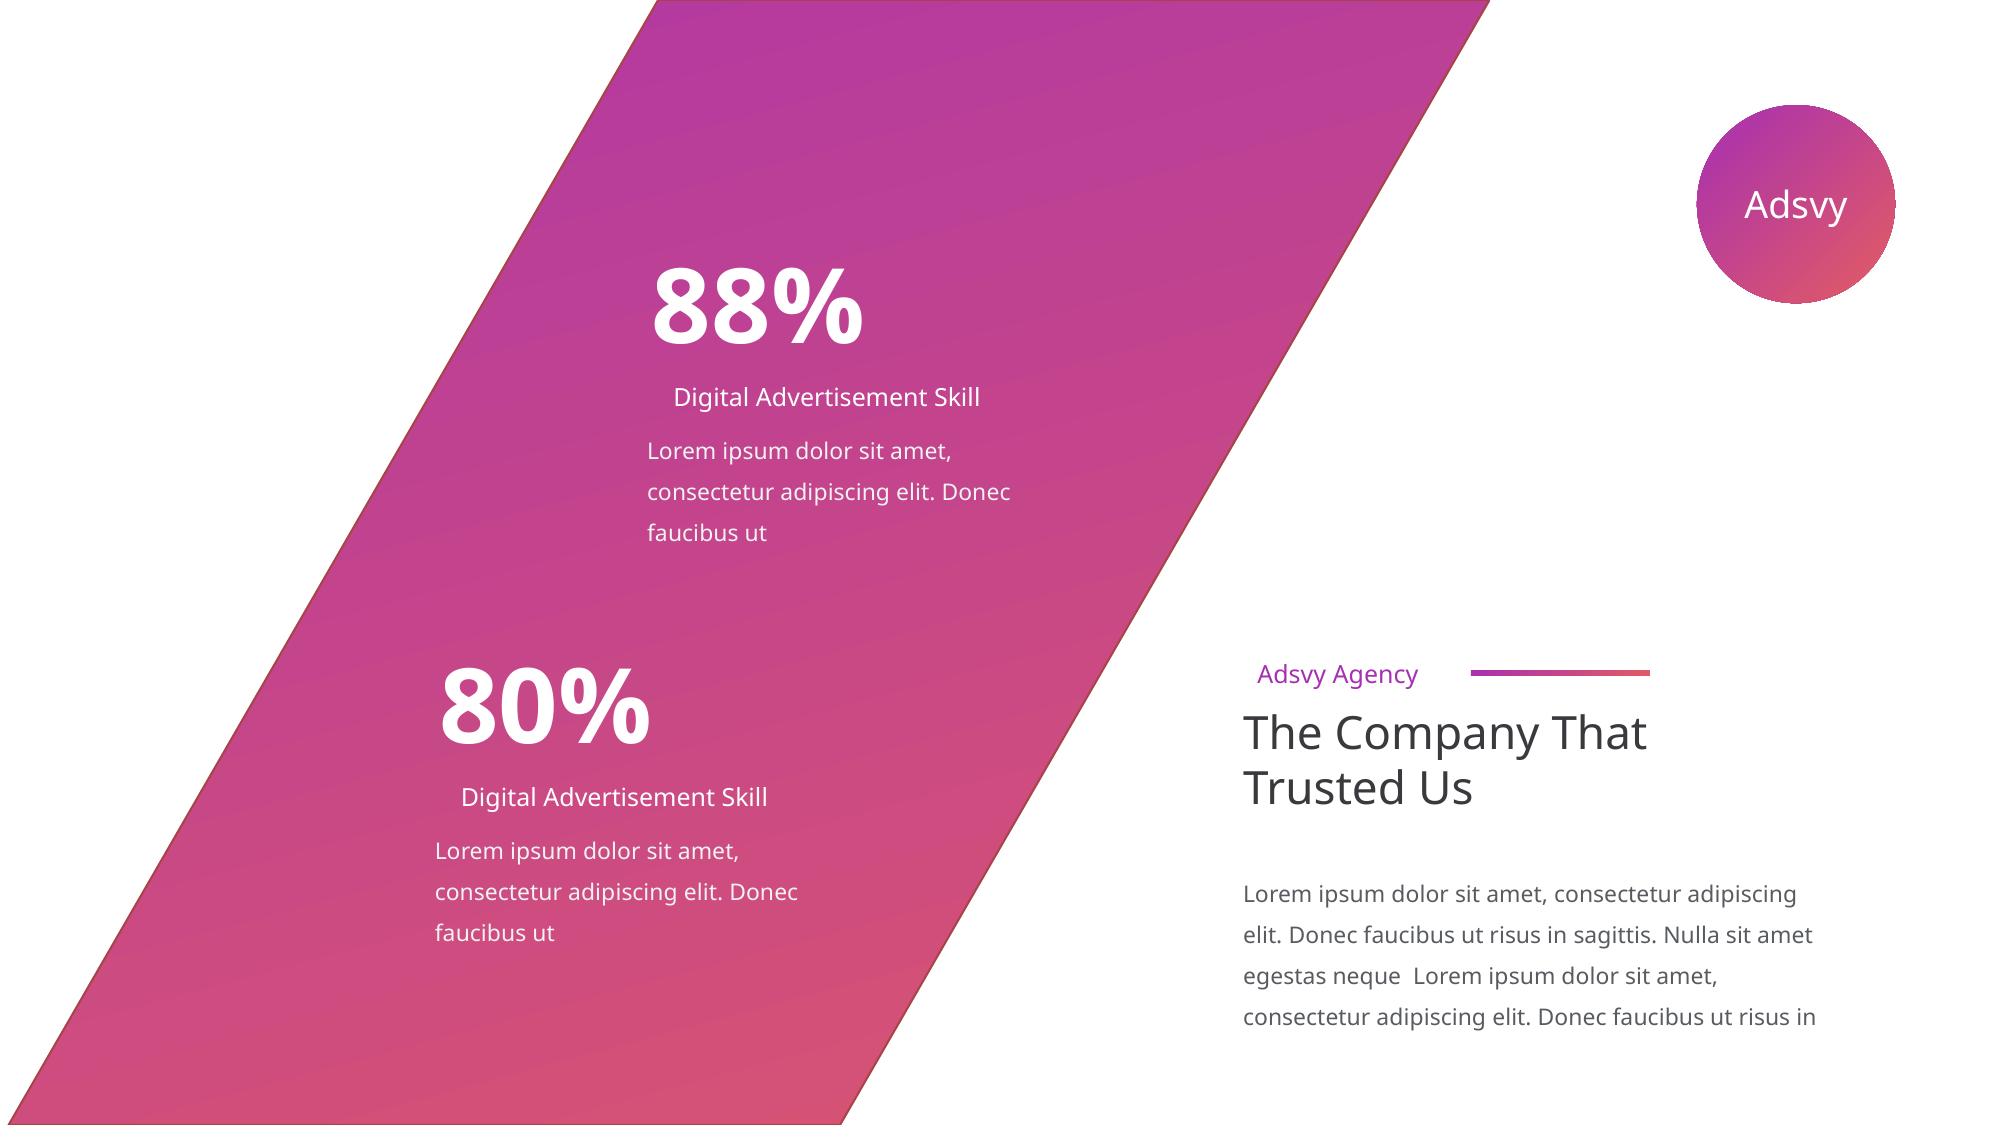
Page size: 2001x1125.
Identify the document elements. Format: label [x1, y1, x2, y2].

text_box [419, 632, 882, 914]
text_box [632, 232, 1094, 514]
text_box [1228, 651, 1896, 1040]
text_box [1696, 105, 1896, 304]
